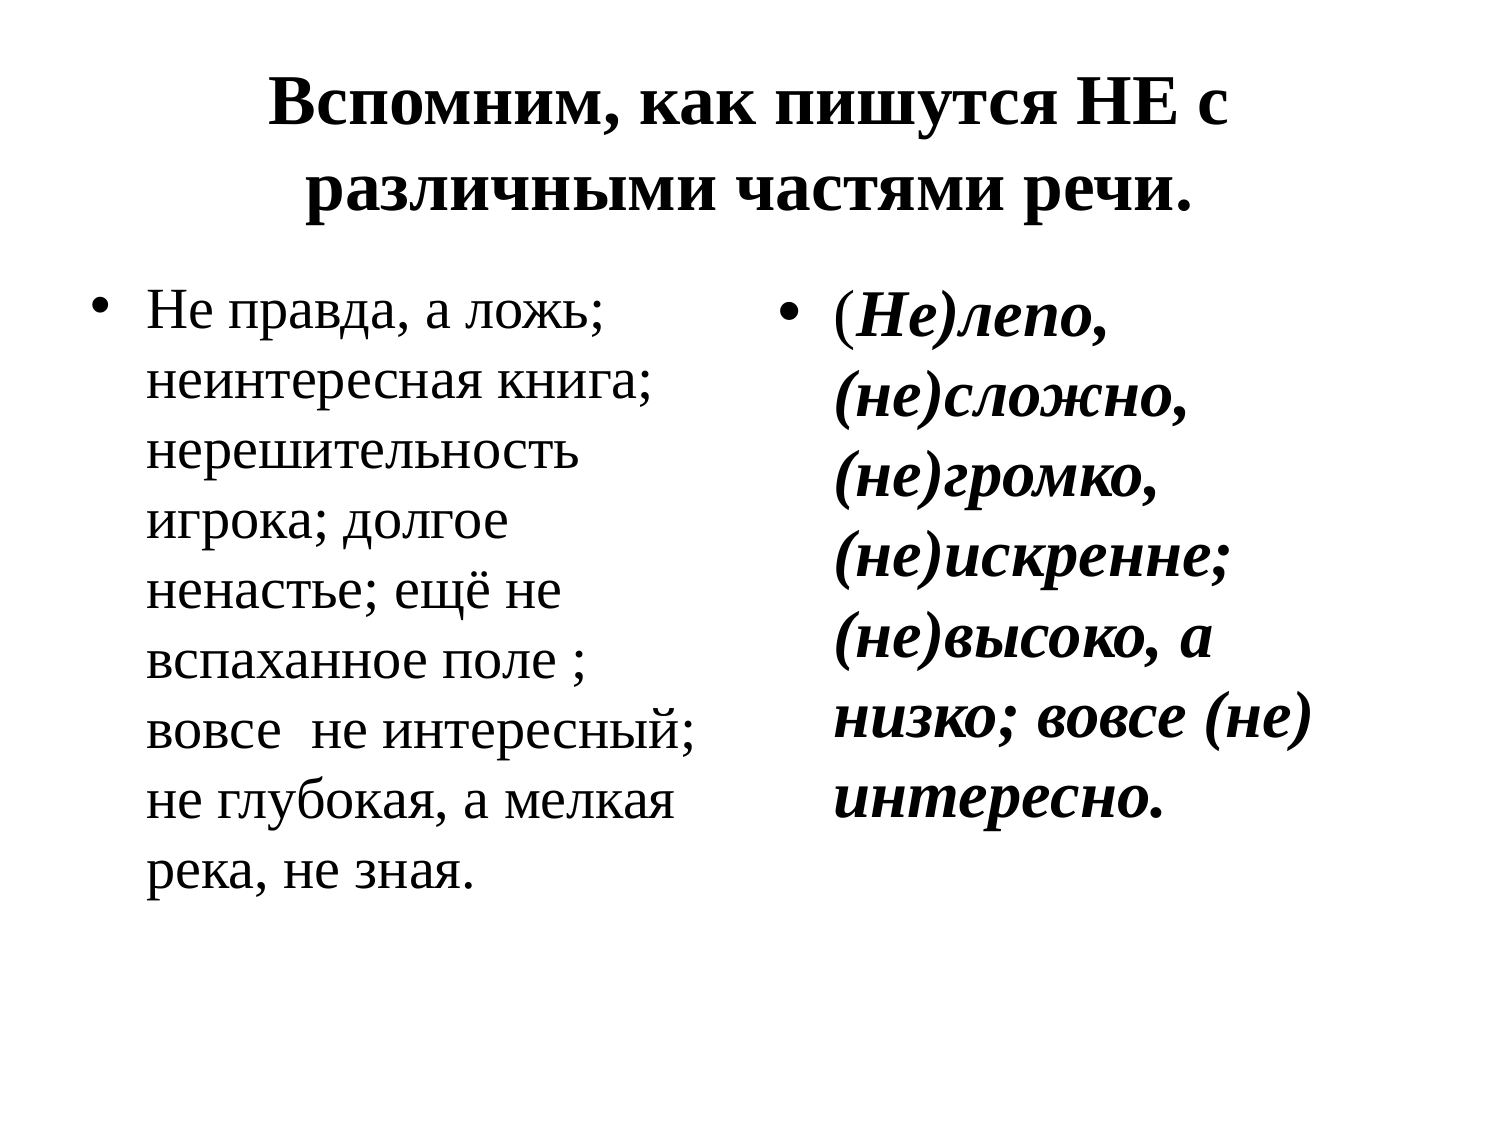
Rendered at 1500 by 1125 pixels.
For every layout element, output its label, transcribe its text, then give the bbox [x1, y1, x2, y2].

list Не правда, а ложь; неинтересная книга; нерешительность игрока; долгое ненастье; ещё не вспаханное поле ; вовсе не интересный; не глубокая, а мелкая река, не зная. [75, 262, 738, 1005]
title Вспомним, как пишутся НЕ с различными частями речи. [75, 45, 1425, 233]
list (Не)лепо, (не)сложно,(не)громко, (не)искренне; (не)высоко, а низко; вовсе (не) интересно. [762, 262, 1425, 1005]
